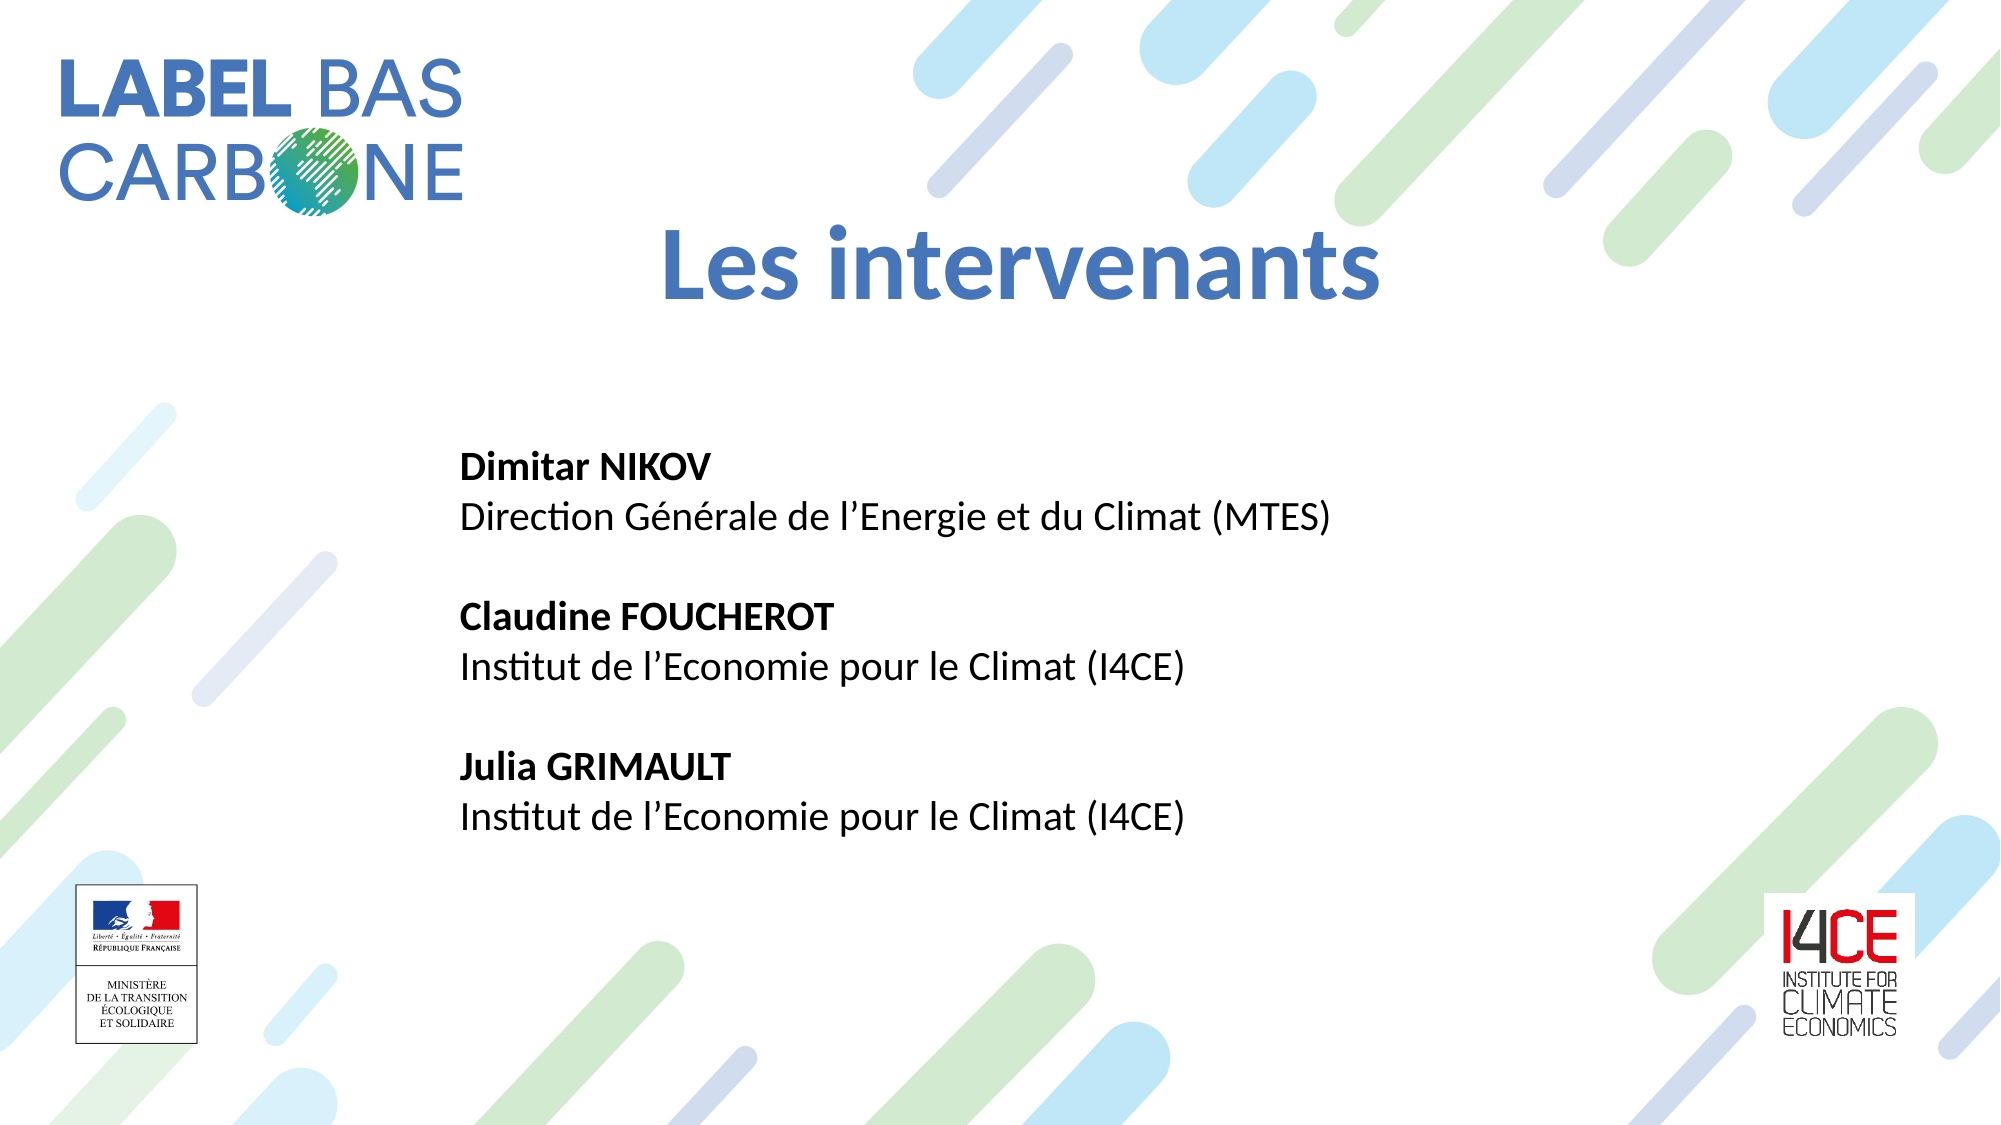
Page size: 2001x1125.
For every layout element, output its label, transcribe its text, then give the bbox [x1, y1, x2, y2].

subtitle Les intervenants [215, 216, 1852, 369]
text_box Dimitar NIKOV Direction Générale de l’Energie et du Climat (MTES) Claudine FOUCHEROT Institut de l’Economie pour le Climat (I4CE) Julia GRIMAULT Institut de l’Economie pour le Climat (I4CE) [445, 431, 1622, 846]
picture [0, 0, 2000, 1125]
